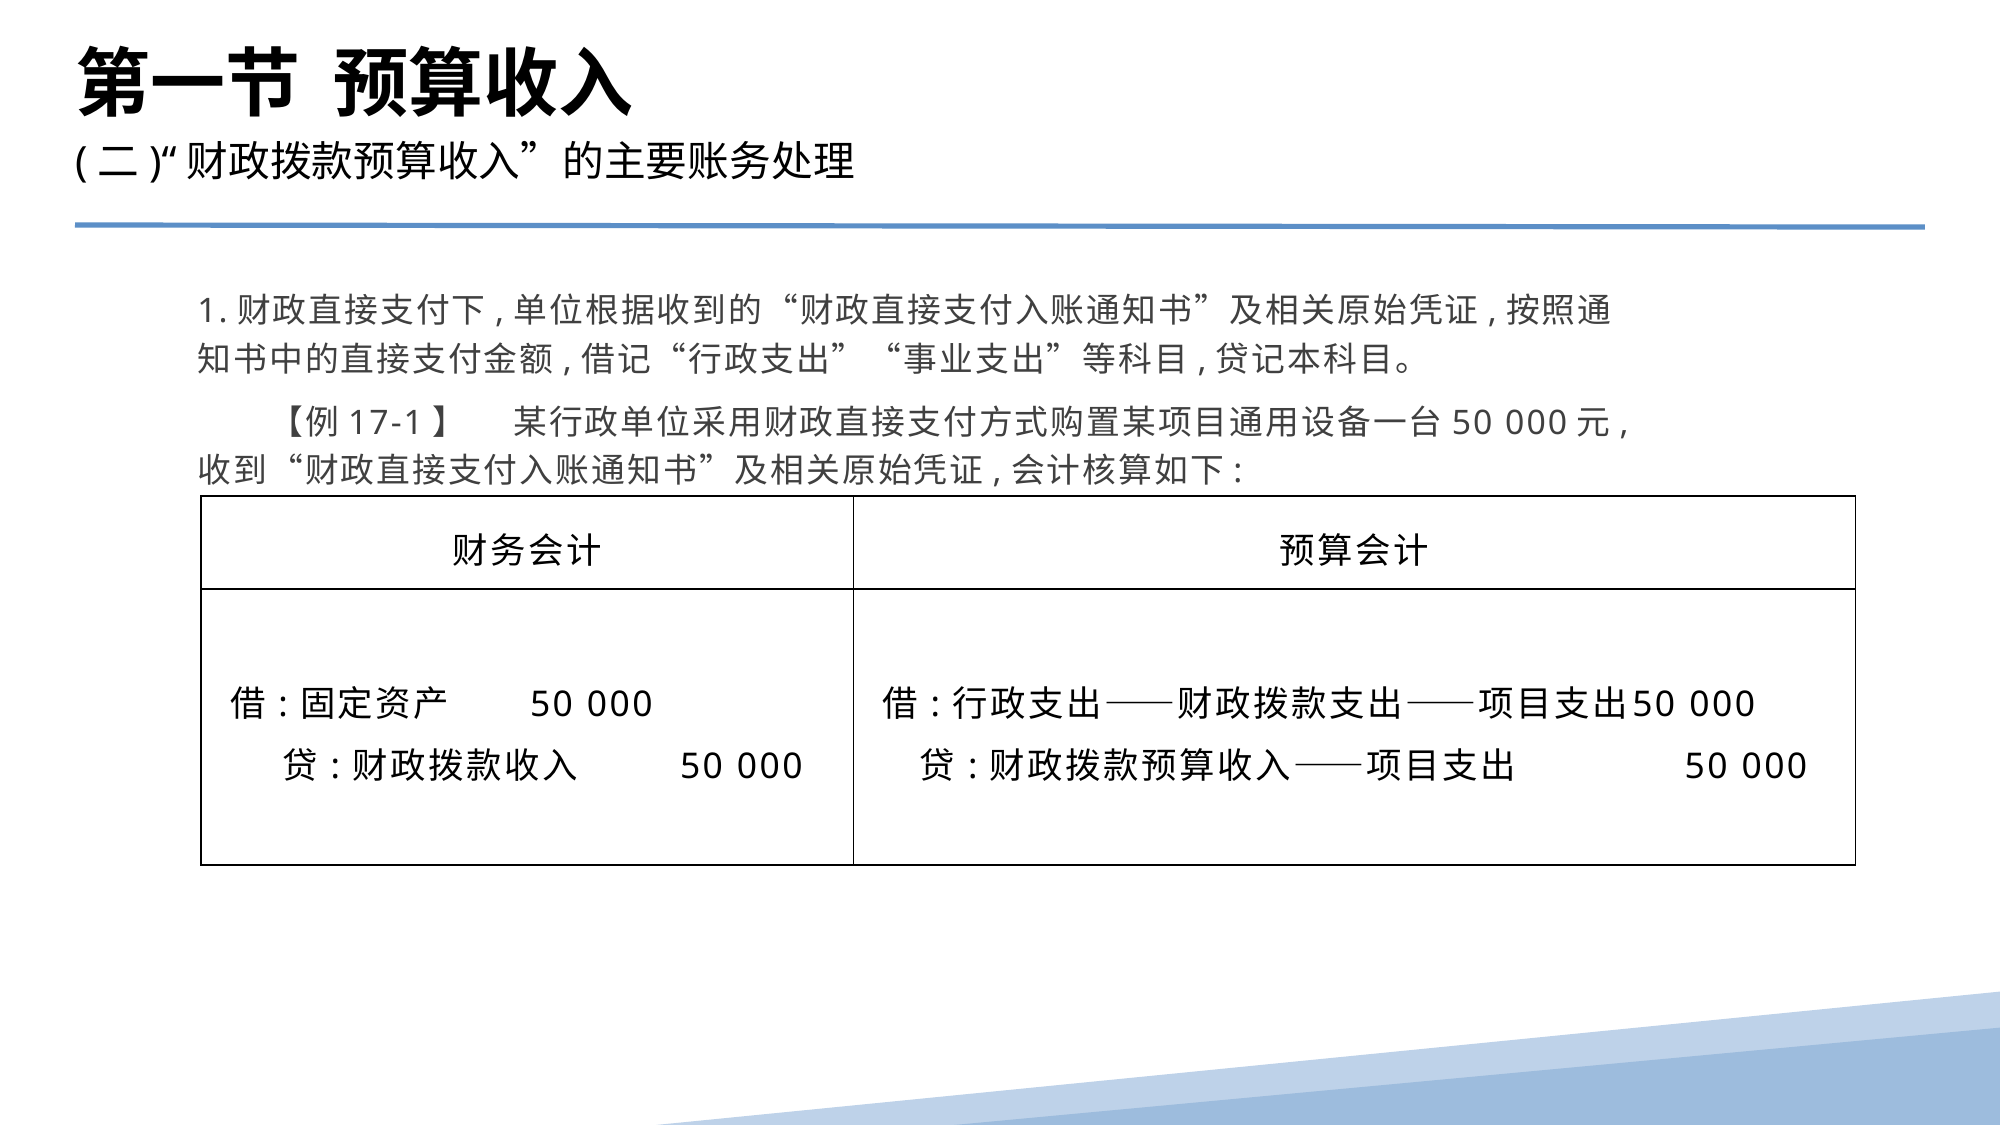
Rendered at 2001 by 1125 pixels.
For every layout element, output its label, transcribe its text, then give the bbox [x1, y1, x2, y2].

table_header 财务会计 [202, 497, 853, 588]
text_box (二)“财政拨款预算收入”的主要账务处理 [75, 124, 1925, 200]
text_box 1.财政直接支付下,单位根据收到的“财政直接支付入账通知书”及相关原始凭证,按照通知书中的直接支付金额,借记“行政支出”“事业支出”等科目,贷记本科目。 【例17-1】 某行政单位采用财政直接支付方式购置某项目通用设备一台50 000元,收到“财政直接支付入账通知书”及相关原始凭证,会计核算如下: [187, 274, 1649, 497]
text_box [656, 991, 2000, 1125]
text_box 第一节 预算收入 [75, 24, 1925, 124]
table_cell 借:固定资产 50 000 贷:财政拨款收入 50 000 [202, 590, 853, 864]
table_cell 借:行政支出——财政拨款支出——项目支出 50 000 贷:财政拨款预算收入——项目支出 50 000 [854, 590, 1855, 864]
table_header 预算会计 [854, 497, 1855, 588]
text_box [74, 224, 1925, 228]
